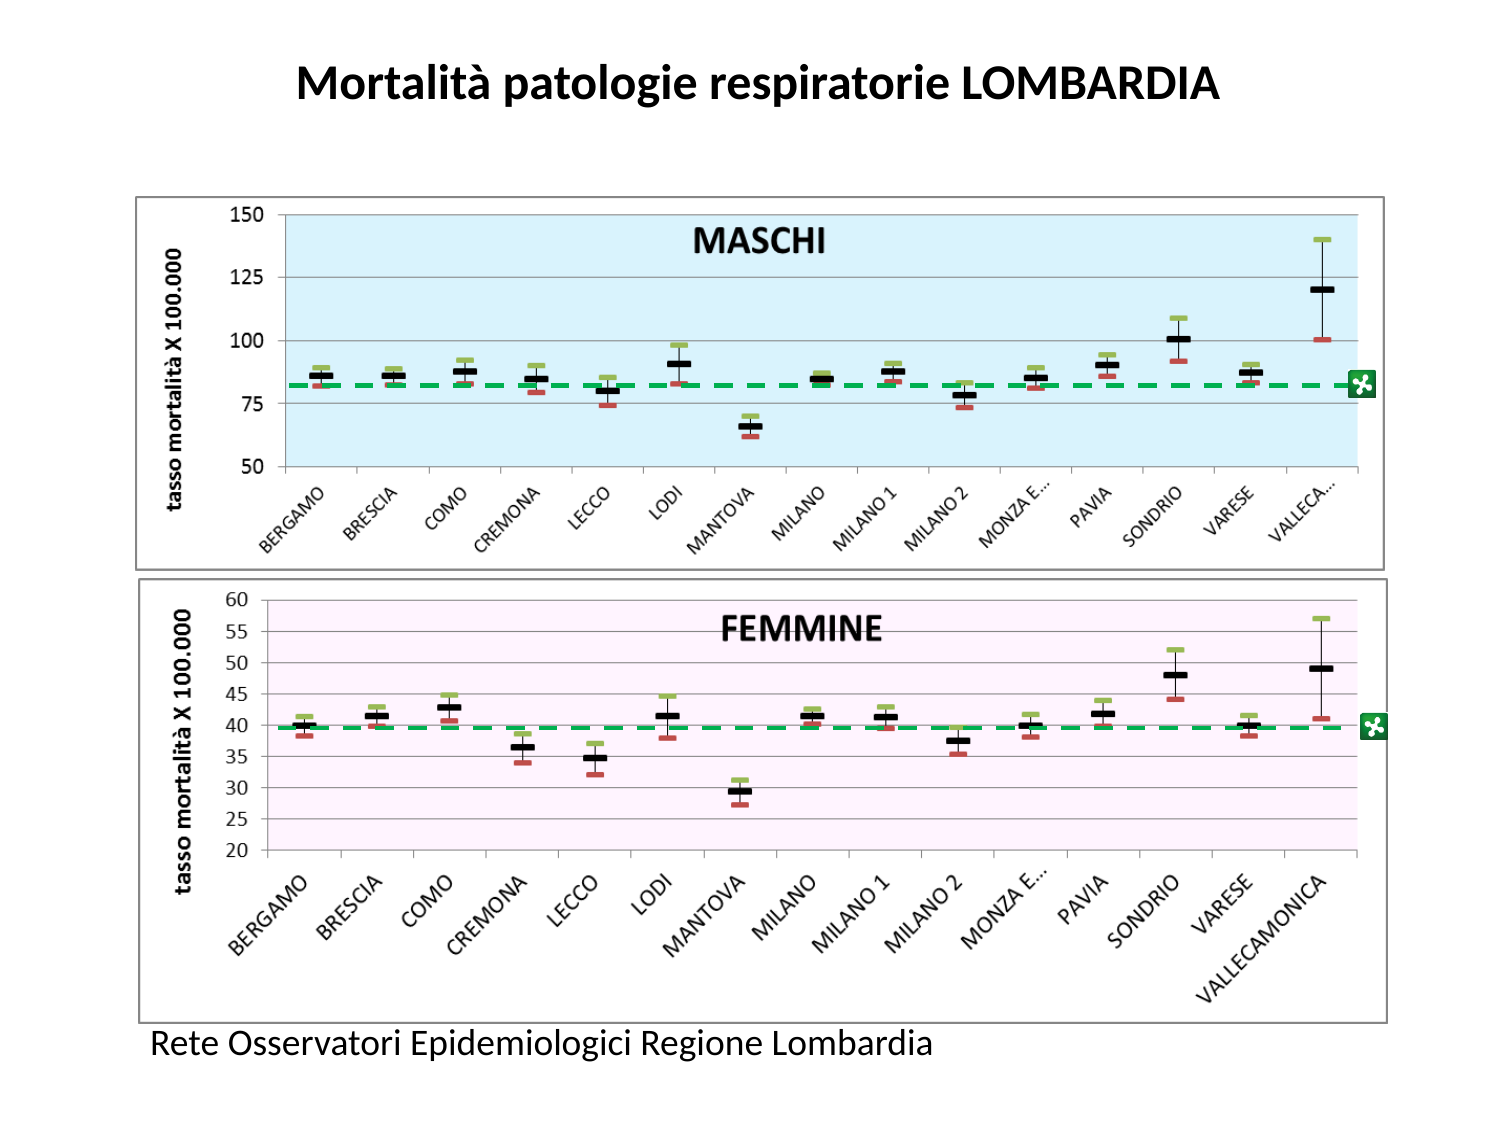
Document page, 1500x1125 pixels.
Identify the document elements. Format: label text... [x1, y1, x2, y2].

text_box Mortalità patologie respiratorie LOMBARDIA [280, 42, 1236, 118]
picture [135, 195, 1389, 1024]
text_box Rete Osservatori Epidemiologici Regione Lombardia [135, 1030, 958, 1071]
